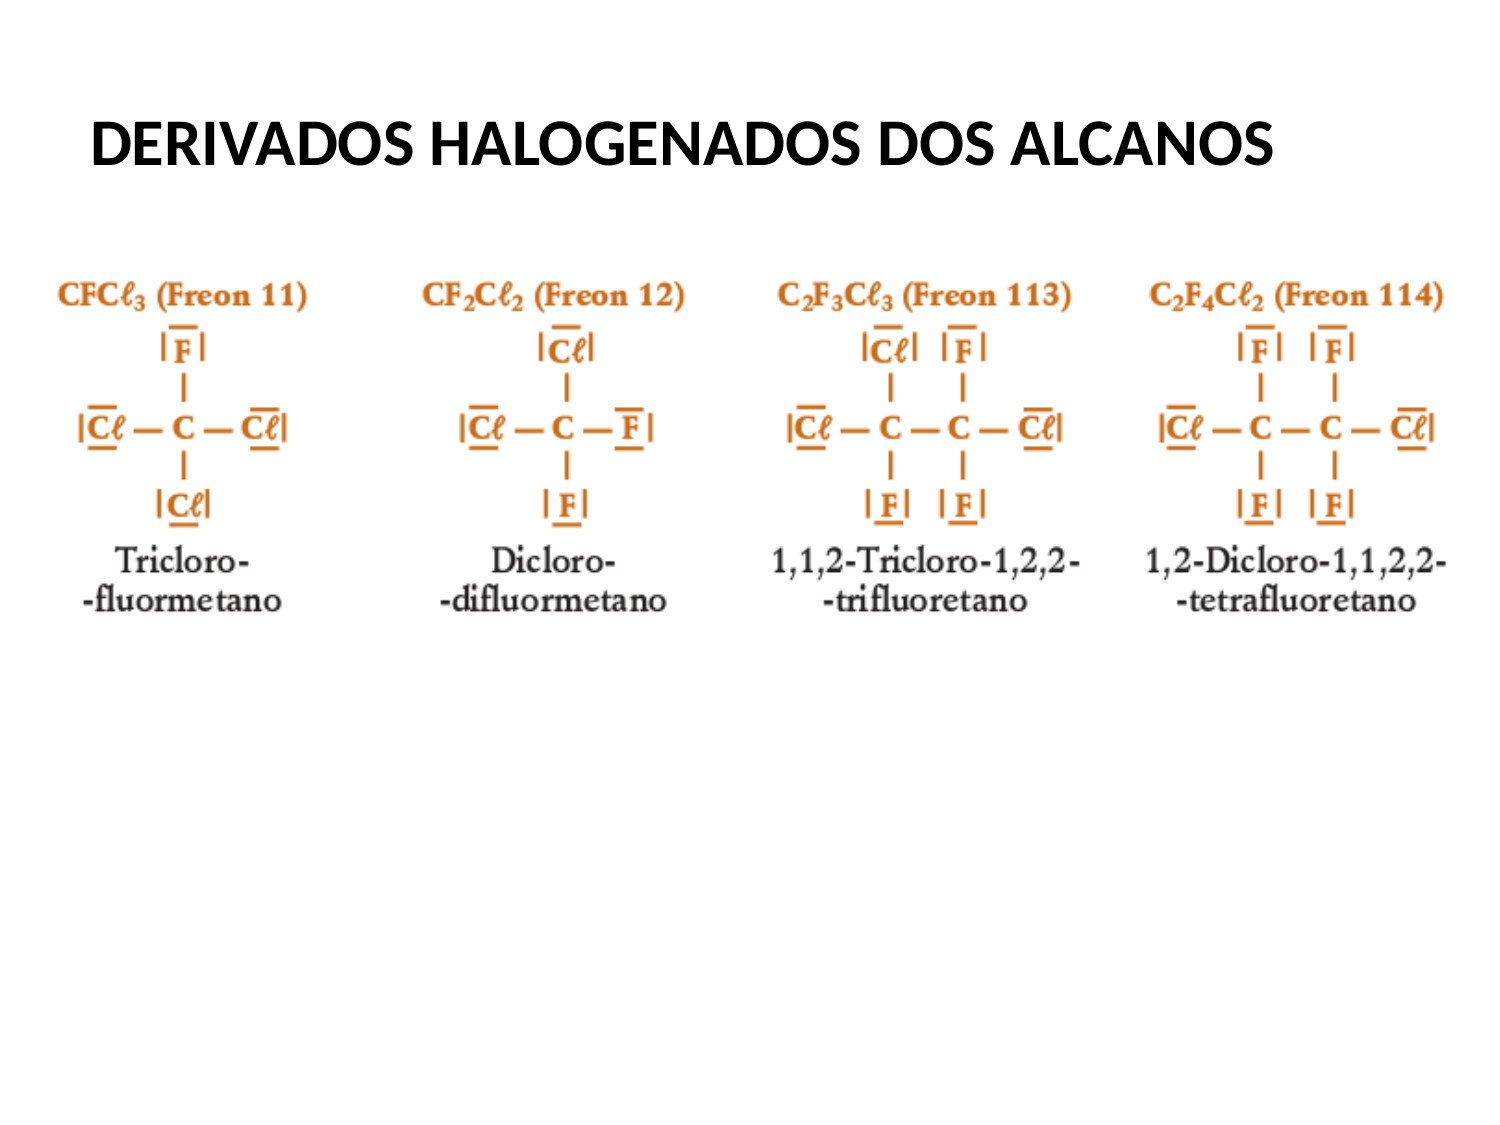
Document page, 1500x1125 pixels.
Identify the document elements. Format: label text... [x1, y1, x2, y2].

picture [47, 266, 1459, 634]
title DERIVADOS HALOGENADOS DOS ALCANOS [75, 45, 1425, 233]
